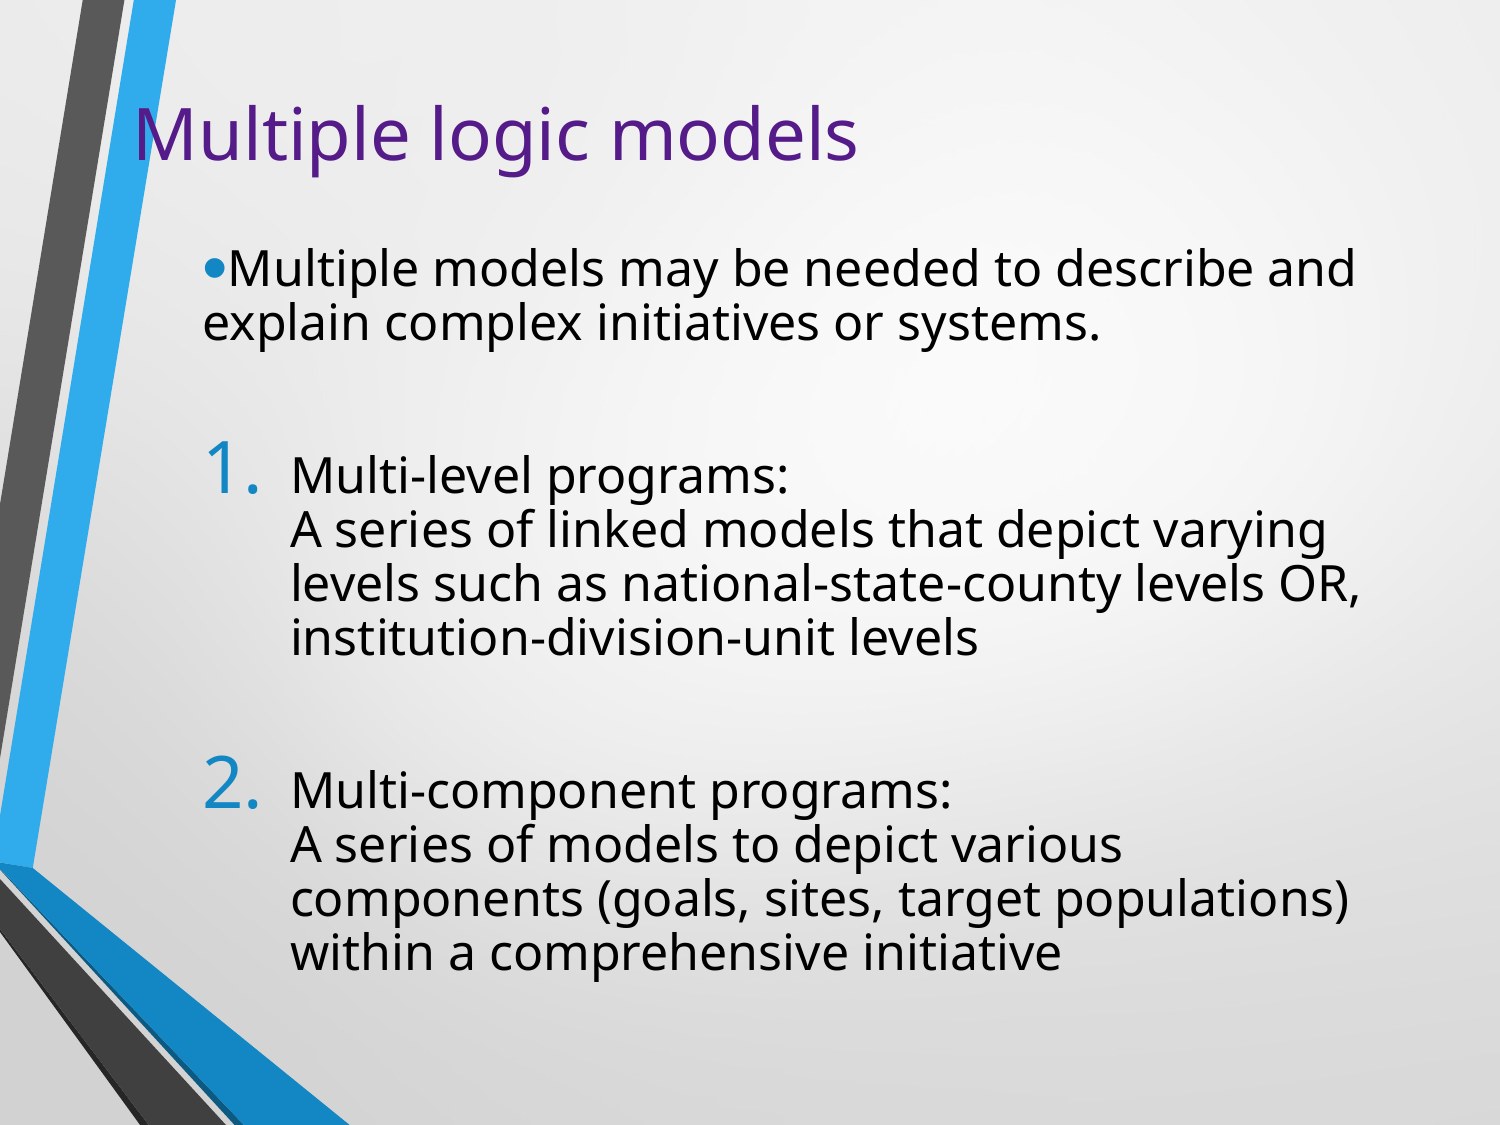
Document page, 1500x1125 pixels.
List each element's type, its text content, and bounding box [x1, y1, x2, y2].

list Multiple models may be needed to describe and explain complex initiatives or systems. Multi-level programs: A series of linked models that depict varying levels such as national-state-county levels OR, institution-division-unit levels Multi-component programs: A series of models to depict various components (goals, sites, target populations) within a comprehensive initiative [187, 224, 1438, 1000]
title Multiple logic models [112, 37, 875, 225]
